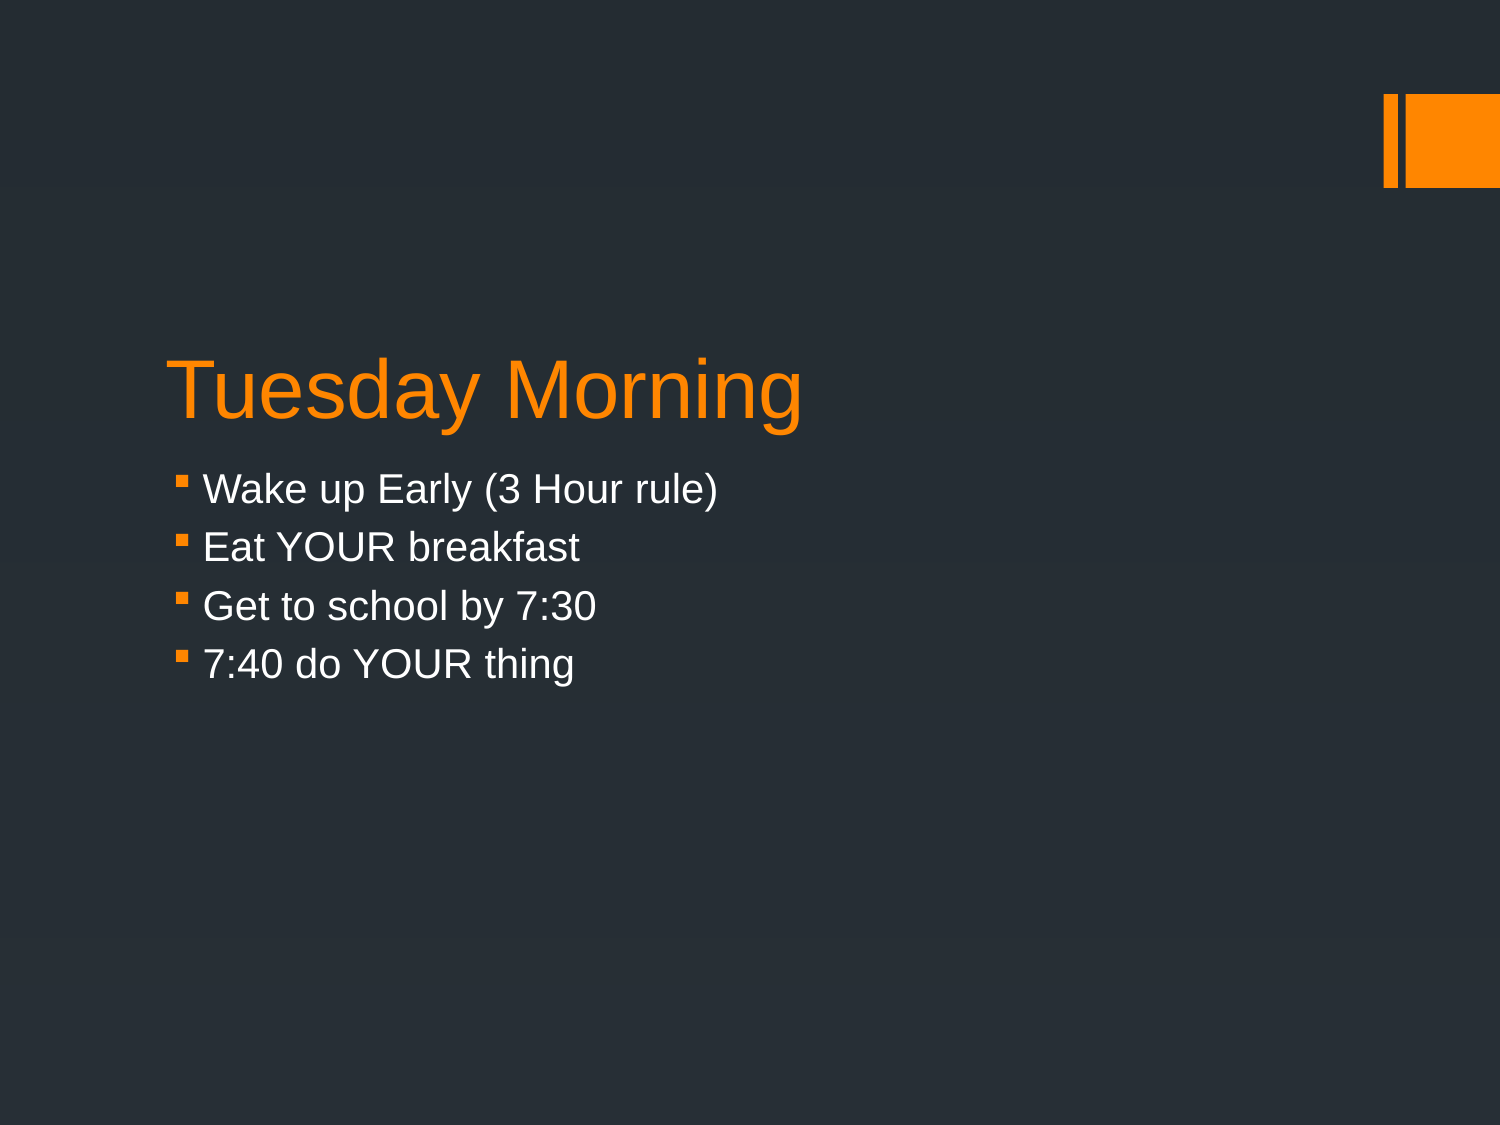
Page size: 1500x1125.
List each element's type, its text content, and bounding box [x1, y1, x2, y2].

list Wake up Early (3 Hour rule) Eat YOUR breakfast Get to school by 7:30 7:40 do YOUR thing [150, 454, 1350, 1035]
title Tuesday Morning [150, 253, 1350, 443]
